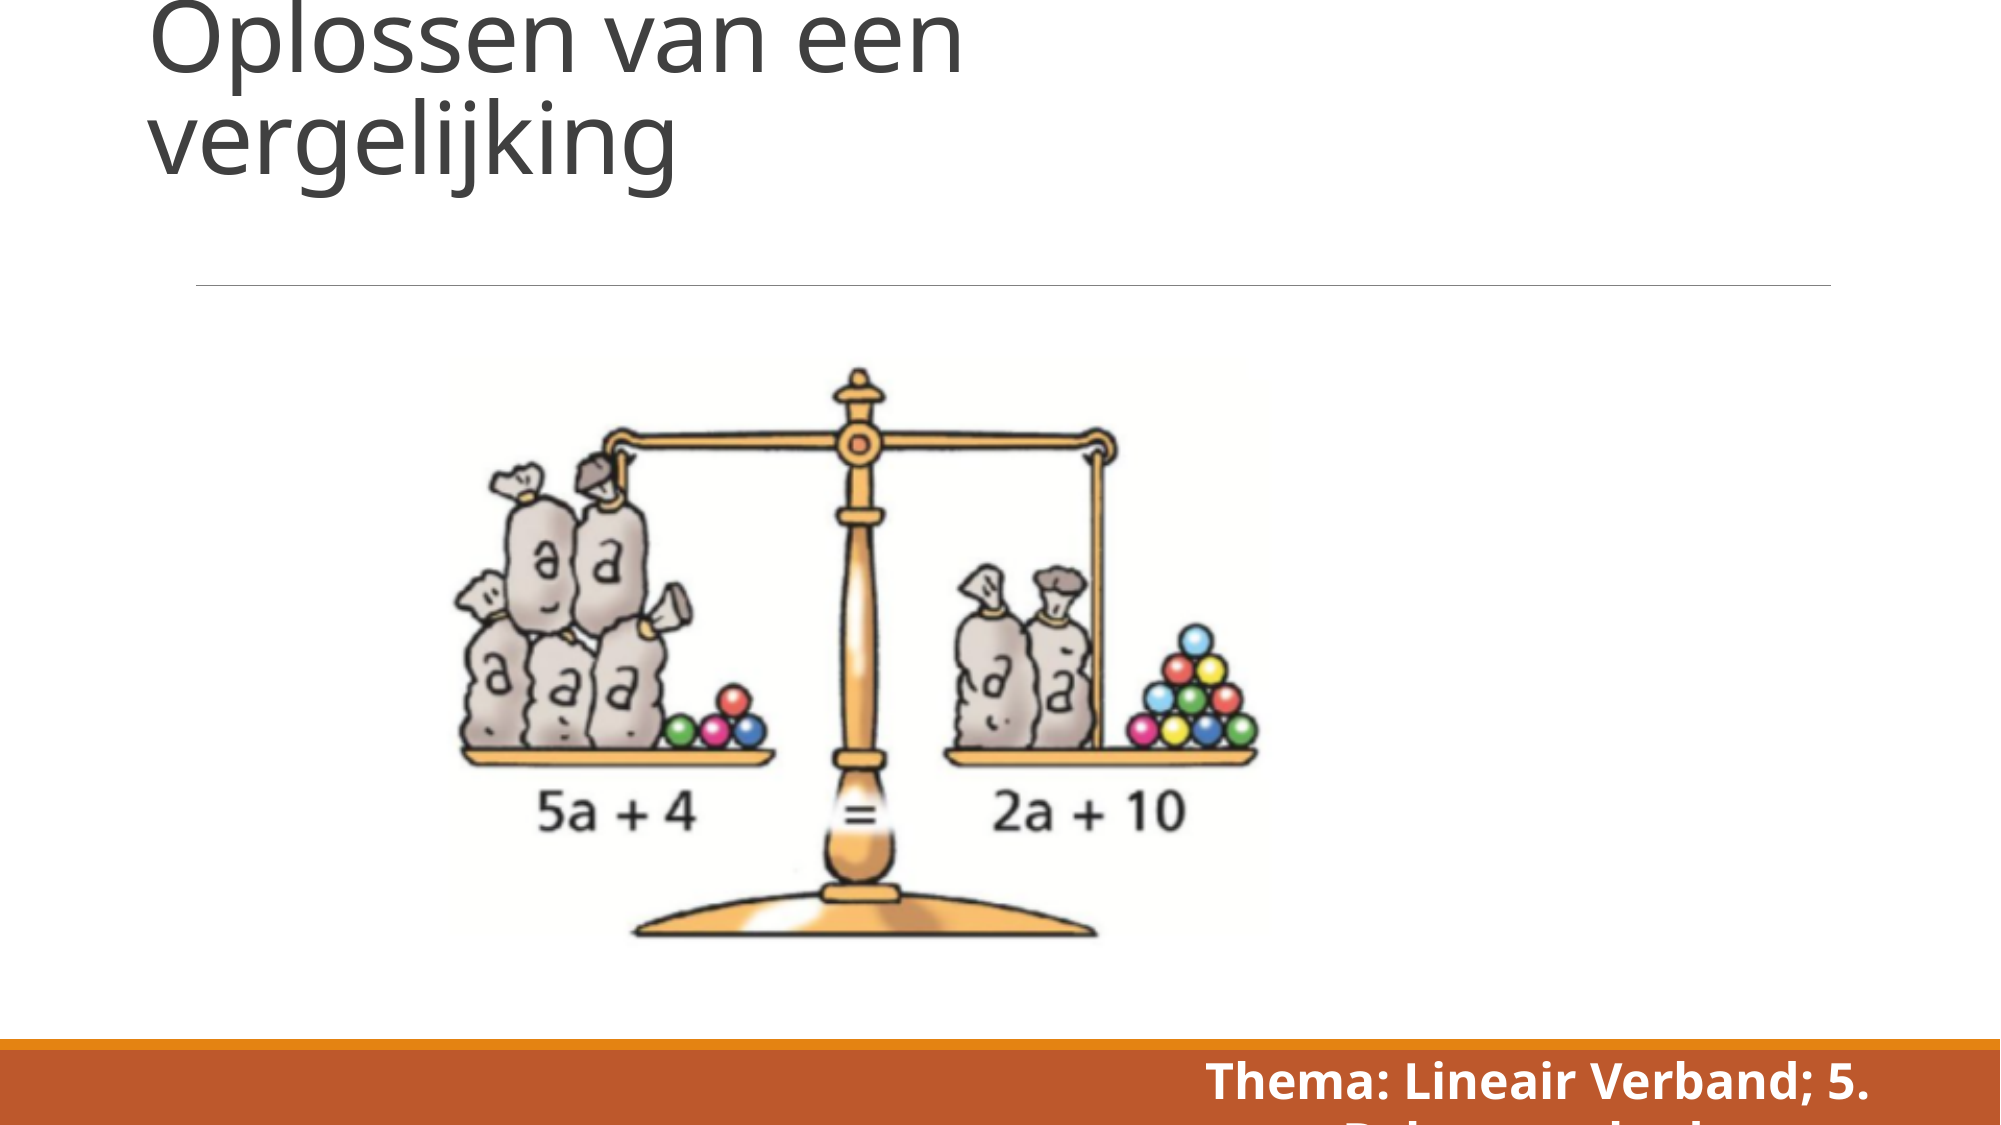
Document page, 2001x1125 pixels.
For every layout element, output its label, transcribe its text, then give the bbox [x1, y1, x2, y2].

text_box Thema: Lineair Verband; 5. Balansmethode [1076, 1042, 2000, 1125]
title Oplossen van een vergelijking [132, 72, 1448, 203]
picture [388, 344, 1344, 973]
